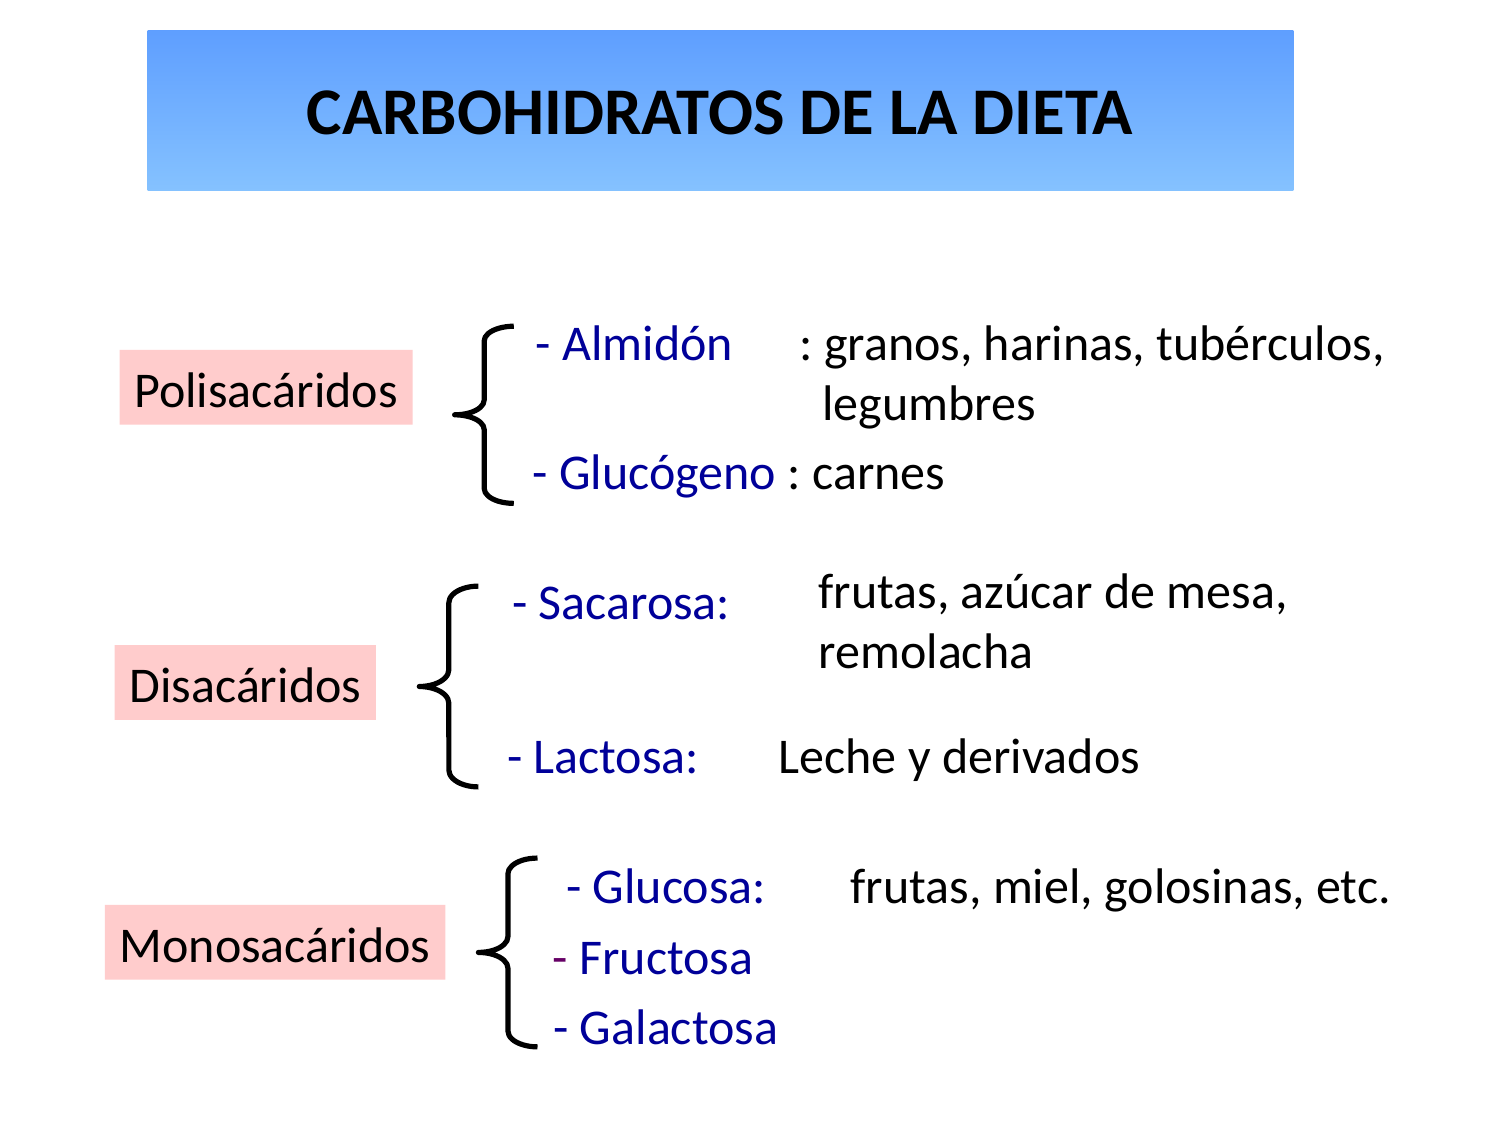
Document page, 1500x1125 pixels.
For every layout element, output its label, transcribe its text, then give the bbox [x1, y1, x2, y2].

text_box - Almidón [521, 302, 748, 378]
text_box frutas, miel, golosinas, etc. [835, 846, 1407, 921]
text_box CARBOHIDRATOS DE LA DIETA [147, 30, 1294, 191]
text_box : carnes [761, 432, 998, 508]
text_box - Glucógeno [517, 432, 761, 508]
text_box - Galactosa [538, 987, 794, 1063]
text_box [454, 326, 514, 504]
text_box Leche y derivados [763, 716, 1156, 791]
text_box - Fructosa [537, 916, 769, 992]
text_box - Sacarosa: [497, 562, 746, 638]
text_box : granos, harinas, tubérculos, legumbres [784, 302, 1412, 438]
text_box [478, 858, 538, 1047]
text_box [419, 586, 479, 787]
text_box Disacáridos [114, 645, 376, 720]
text_box Polisacáridos [119, 349, 413, 425]
text_box frutas, azúcar de mesa, remolacha [803, 550, 1303, 686]
text_box - Glucosa: [551, 846, 782, 921]
text_box - Lactosa: [492, 716, 715, 791]
text_box Monosacáridos [104, 904, 446, 980]
